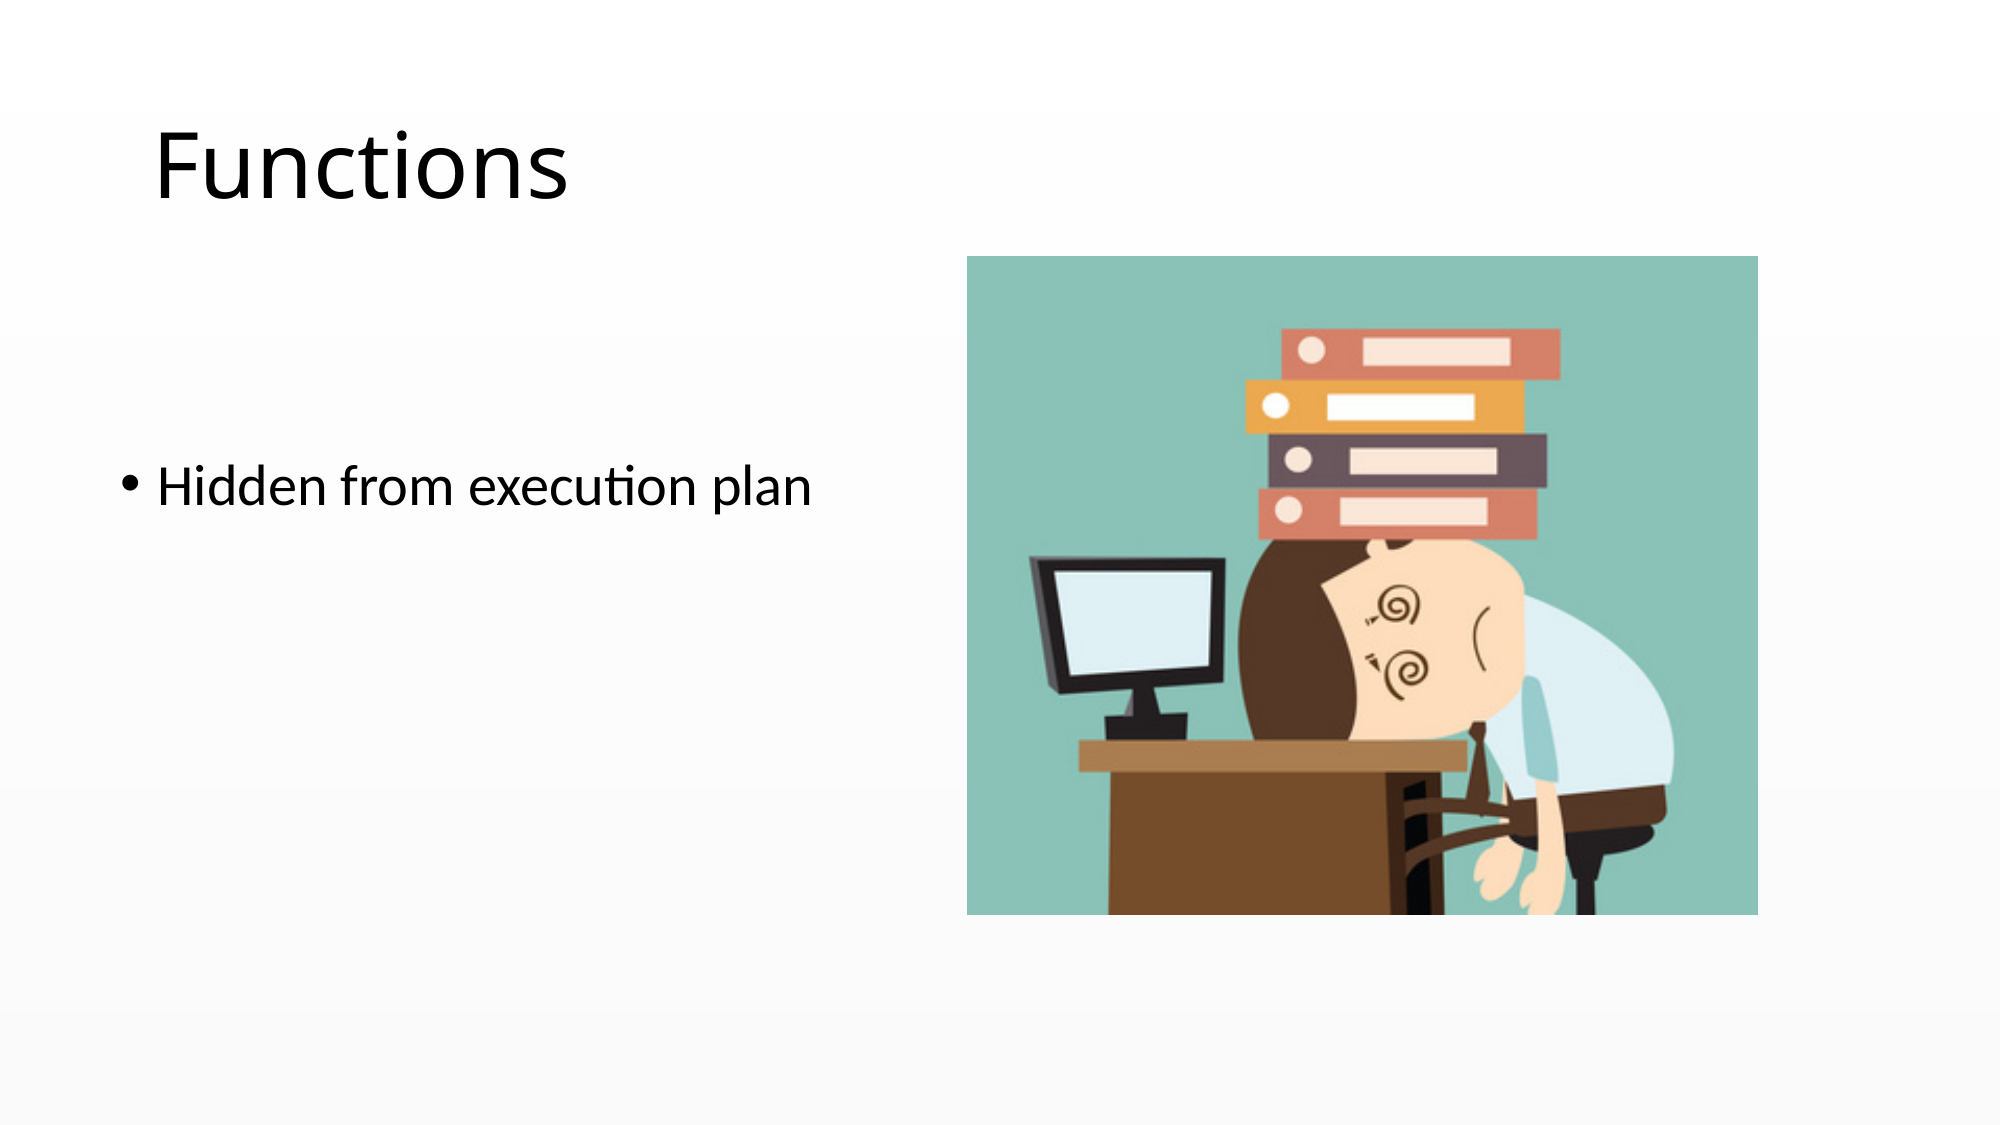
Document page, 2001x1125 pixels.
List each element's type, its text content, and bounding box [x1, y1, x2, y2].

picture [967, 256, 1758, 915]
title Functions [137, 59, 1863, 278]
list Hidden from execution plan [105, 447, 1831, 1125]
